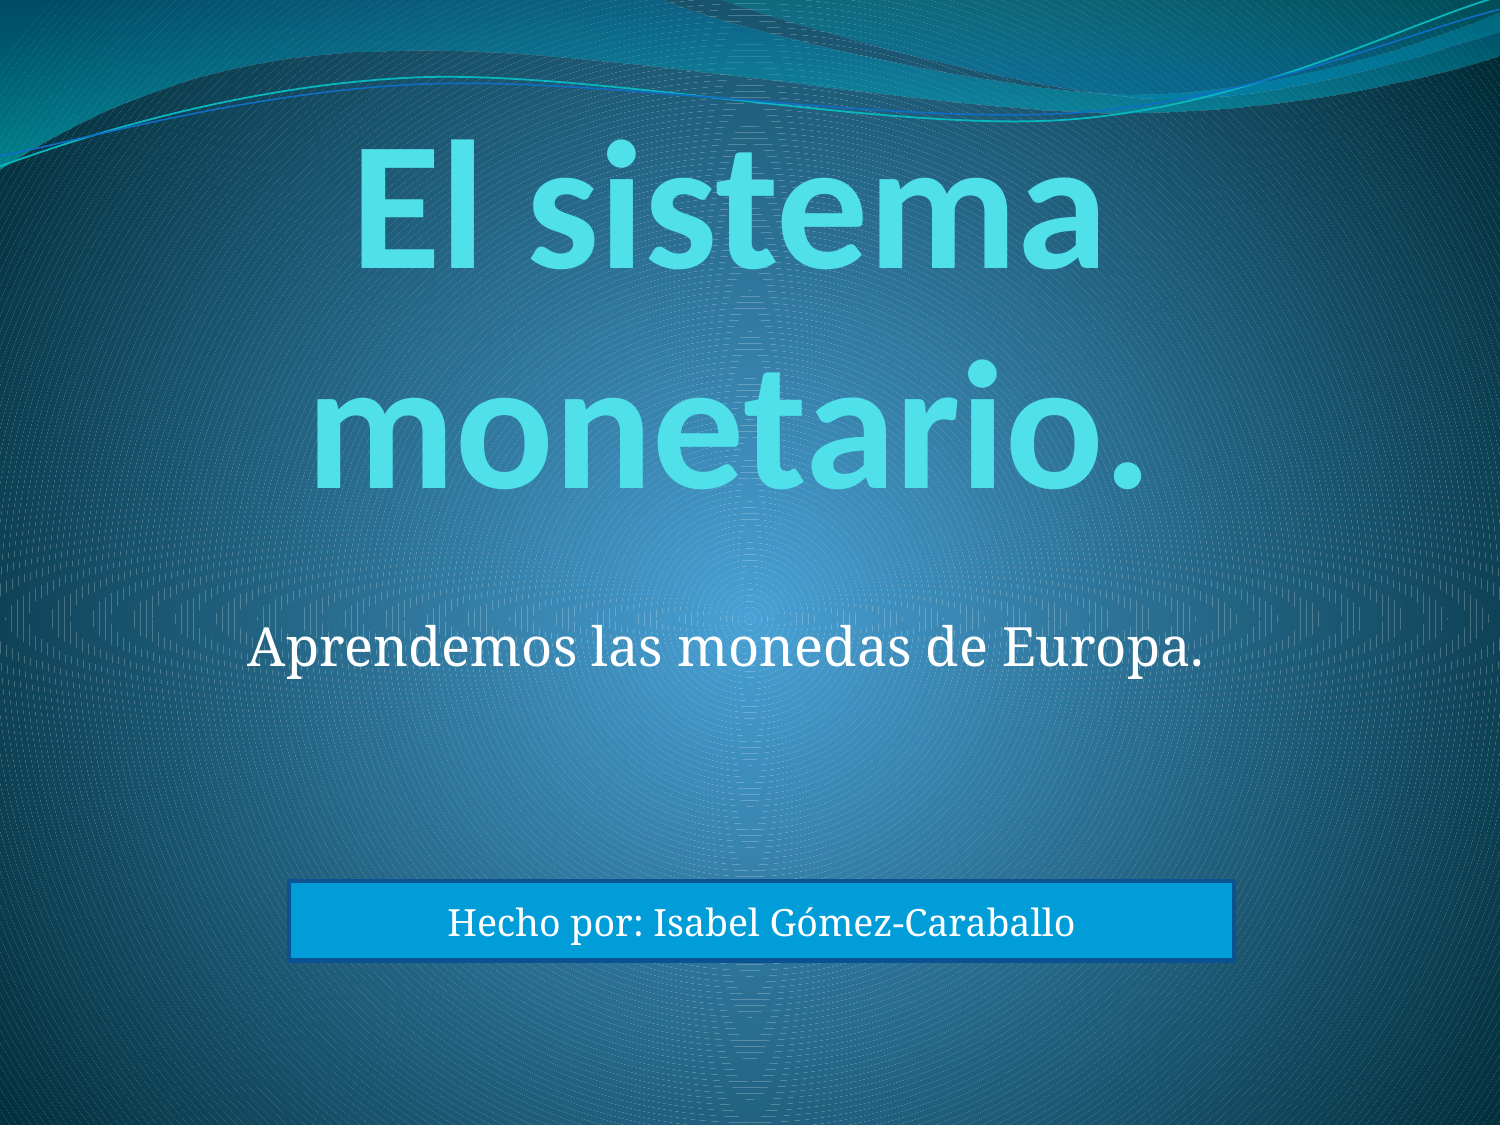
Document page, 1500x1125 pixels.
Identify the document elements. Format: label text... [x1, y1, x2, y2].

text_box Hecho por: Isabel Gómez-Caraballo [287, 879, 1236, 963]
subtitle Aprendemos las monedas de Europa. [87, 529, 1376, 818]
title El sistema monetario. [87, 224, 1376, 525]
